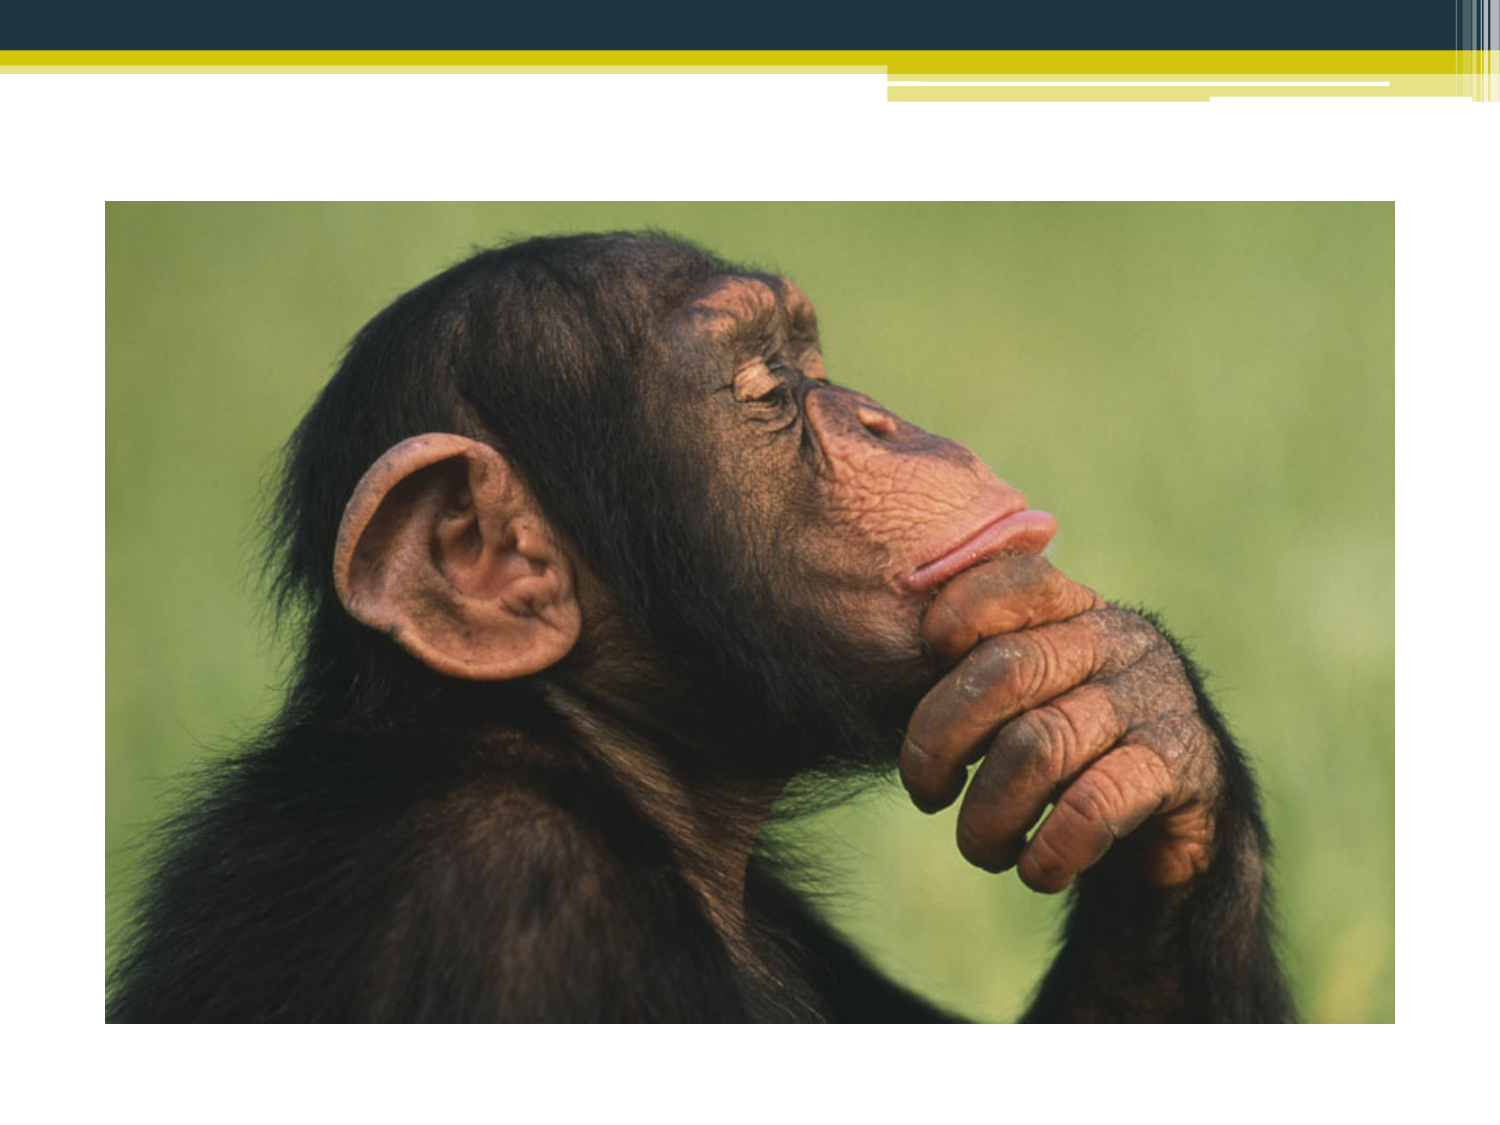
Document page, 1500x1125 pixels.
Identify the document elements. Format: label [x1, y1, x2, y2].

picture [105, 201, 1395, 1024]
